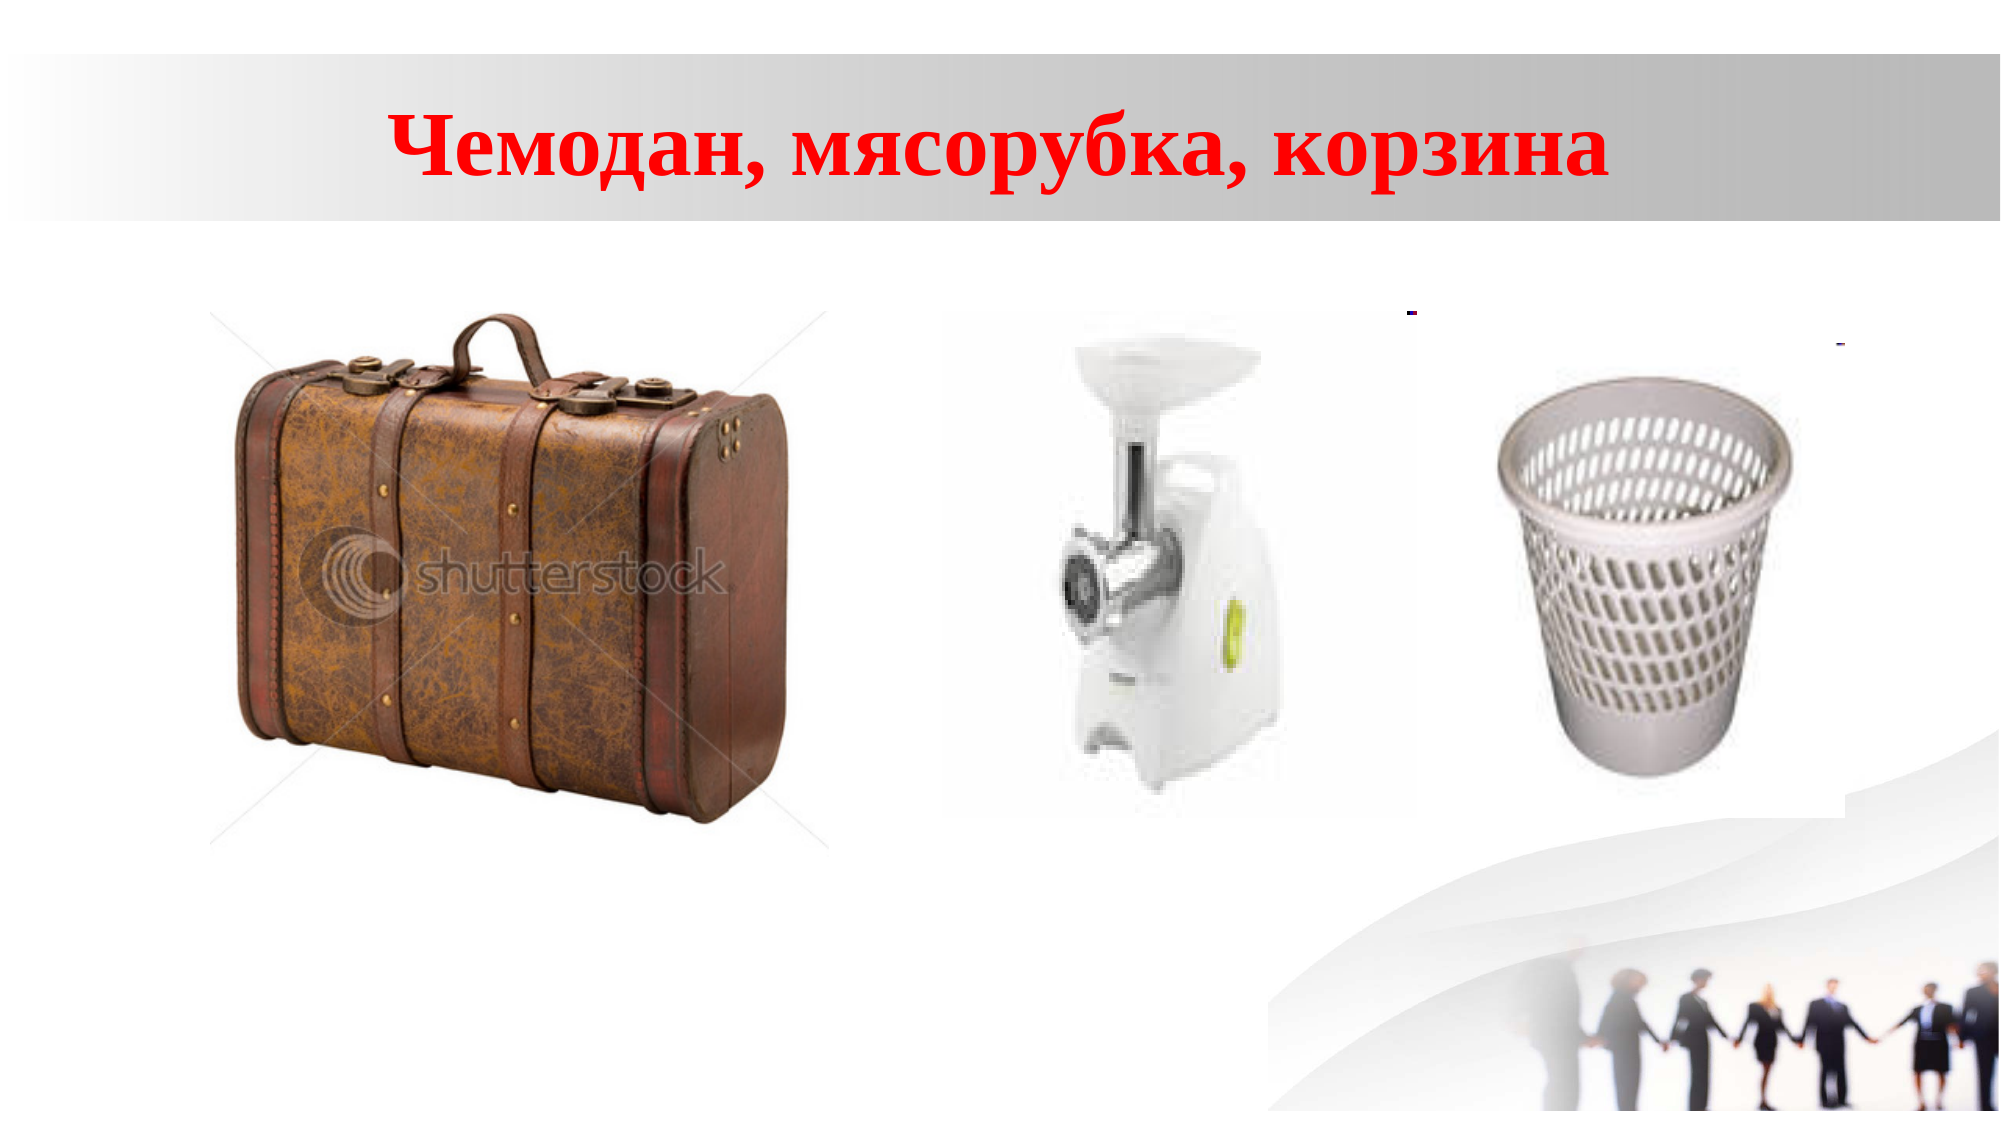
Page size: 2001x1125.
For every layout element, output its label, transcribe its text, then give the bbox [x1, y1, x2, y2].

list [210, 311, 829, 857]
picture [942, 311, 1999, 1111]
title Чемодан, мясорубка, корзина [99, 44, 1901, 233]
